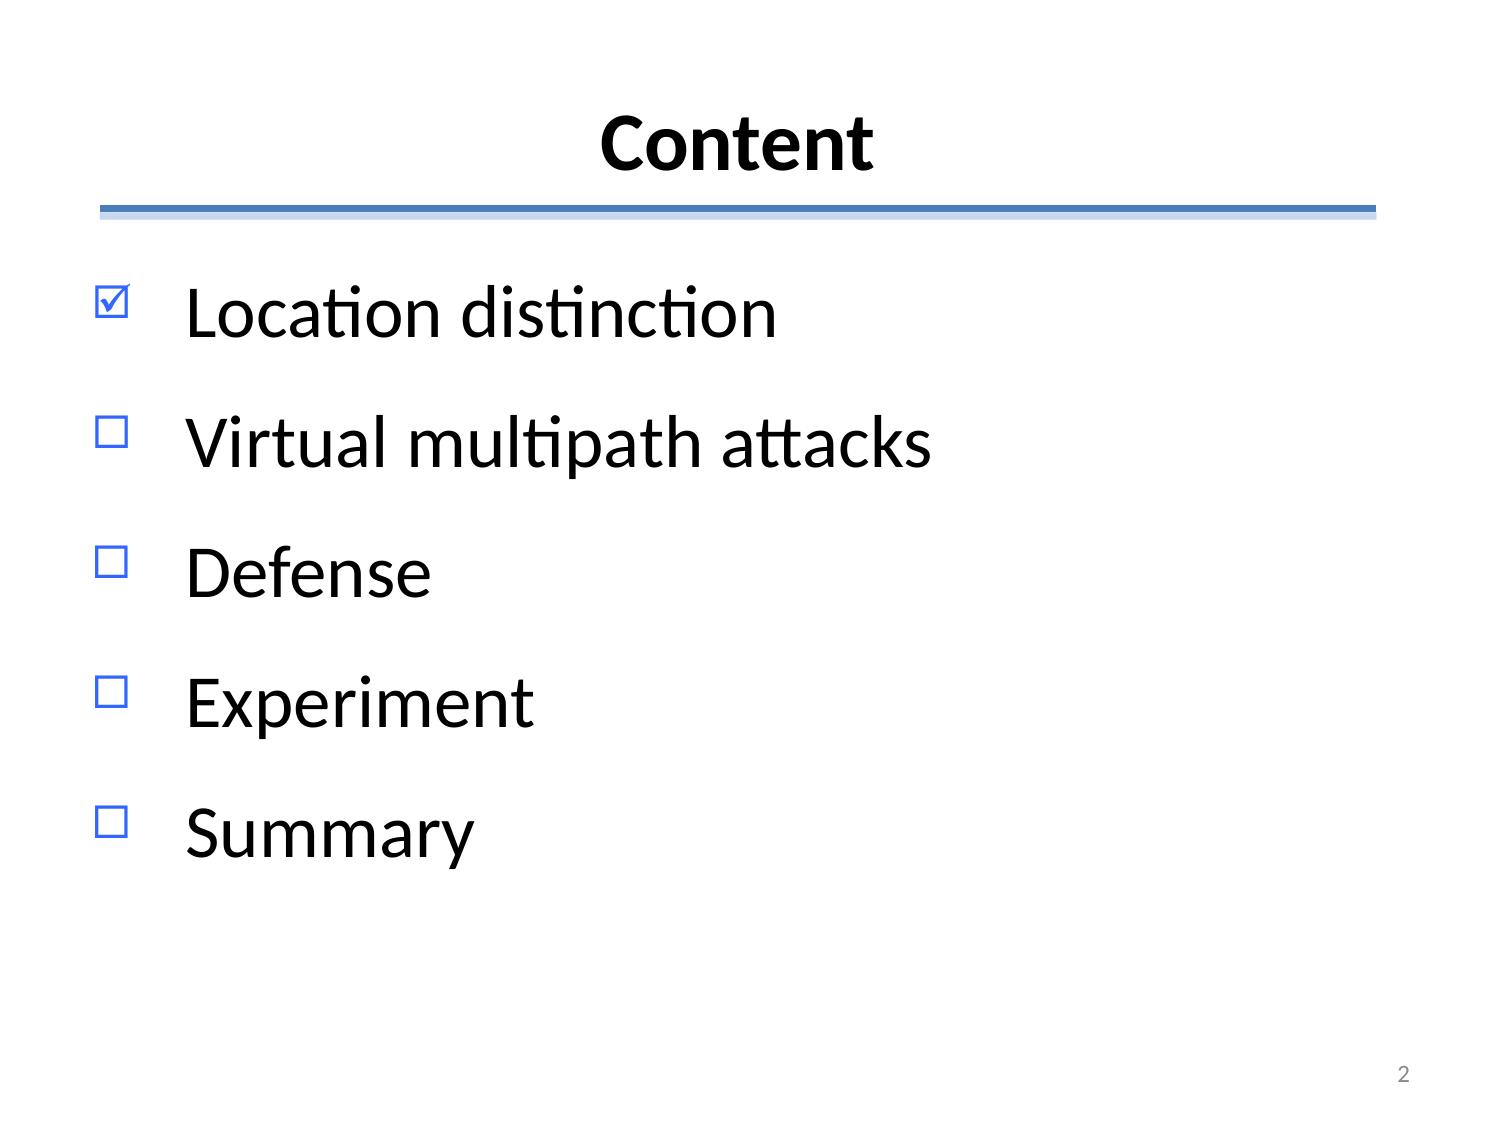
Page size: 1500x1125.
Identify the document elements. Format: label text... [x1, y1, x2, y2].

text_box Defense [76, 515, 827, 621]
slide_number 2 [1074, 1042, 1425, 1103]
text_box Virtual multipath attacks [76, 385, 1078, 490]
title Content [100, 54, 1376, 205]
text_box Location distinction [76, 255, 1400, 361]
text_box Summary [76, 775, 827, 881]
text_box Experiment [76, 645, 827, 750]
